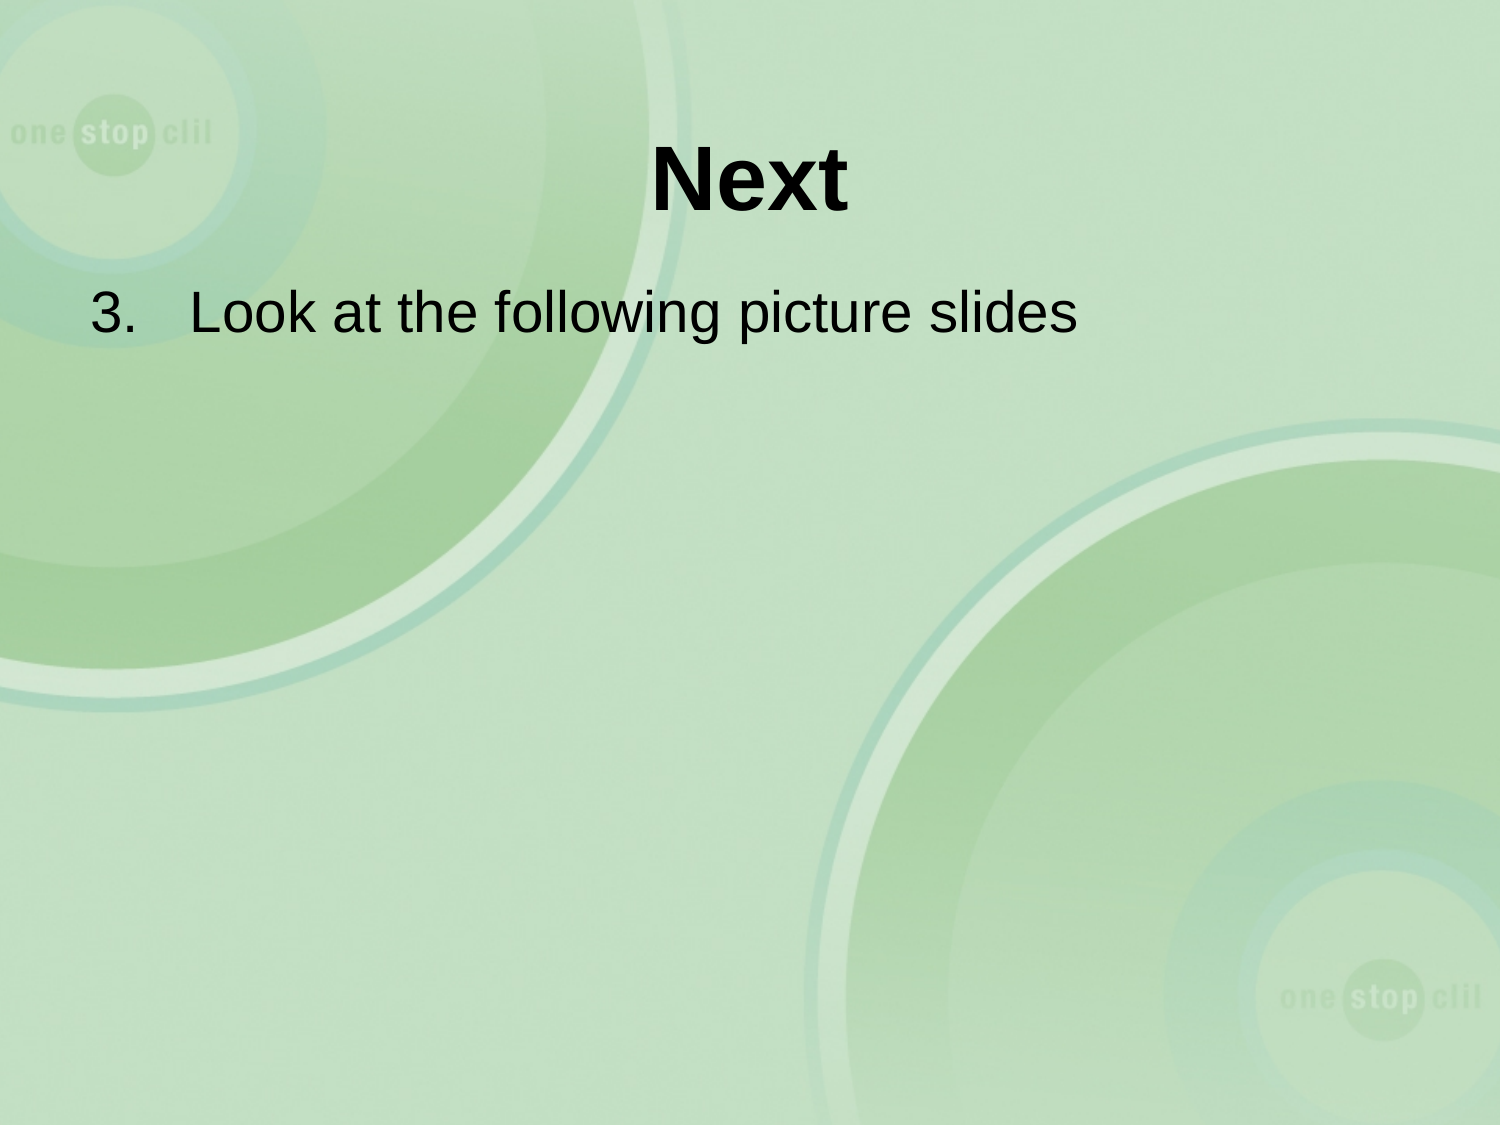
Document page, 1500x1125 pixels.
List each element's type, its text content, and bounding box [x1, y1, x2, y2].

title Next [75, 79, 1425, 267]
picture [0, 0, 1500, 1125]
list 3. Look at the following picture slides [75, 267, 1425, 1010]
